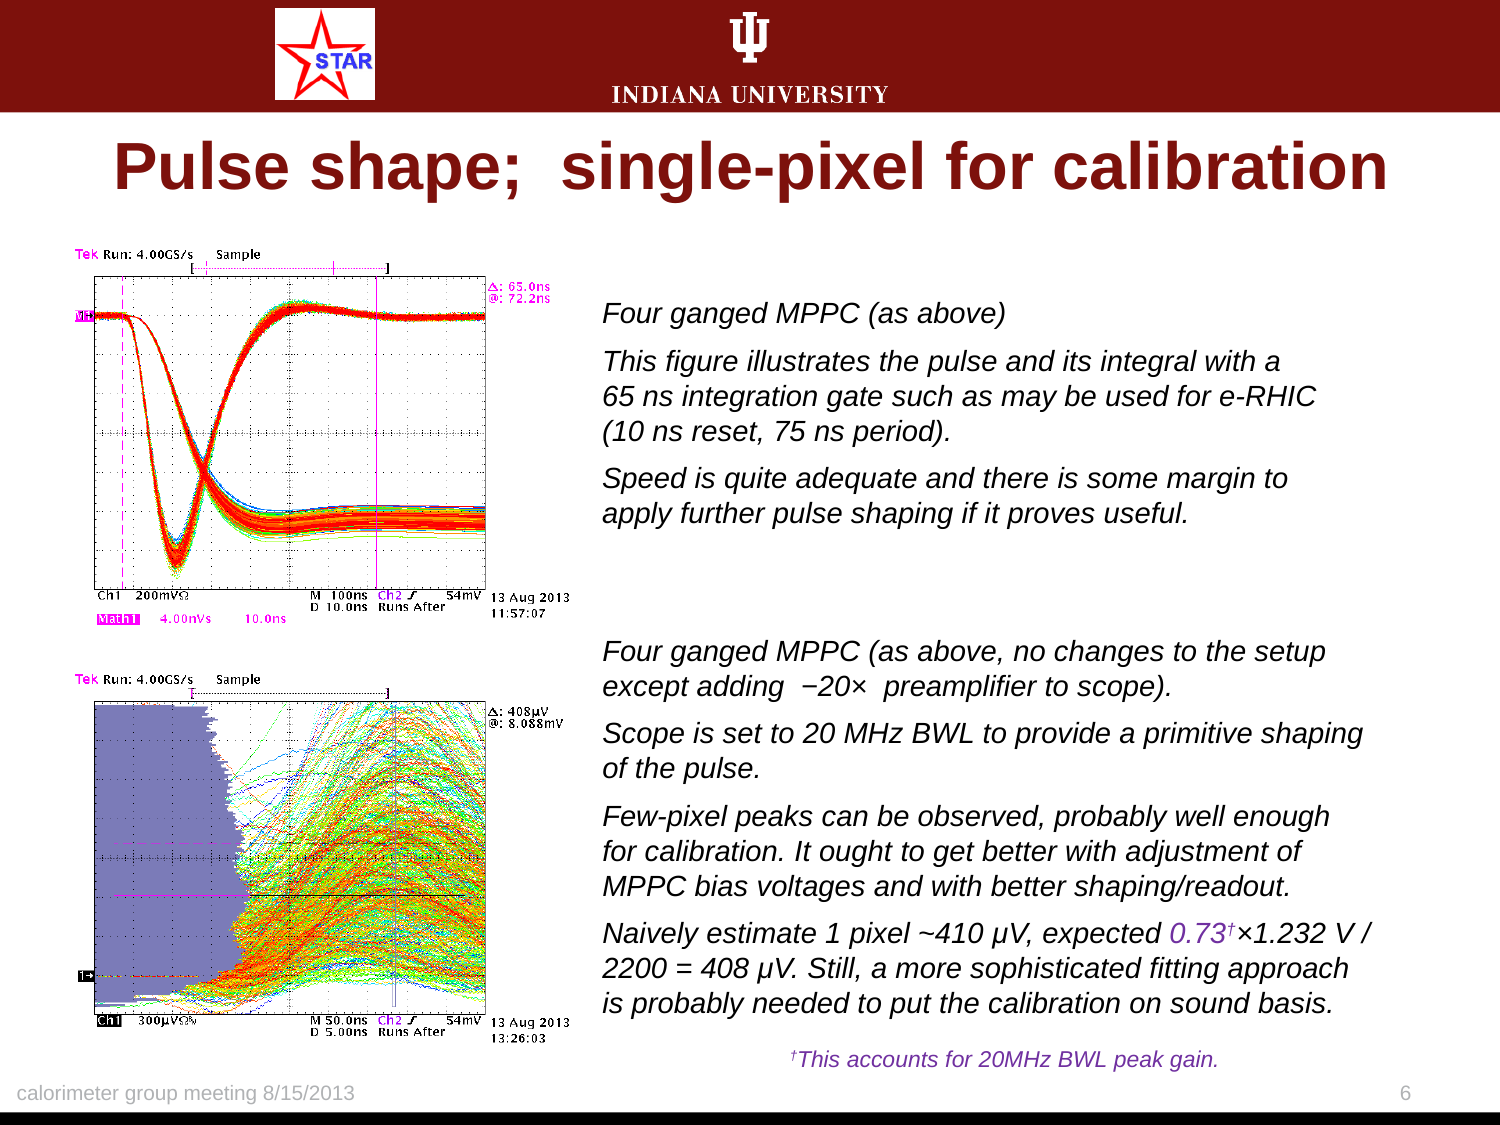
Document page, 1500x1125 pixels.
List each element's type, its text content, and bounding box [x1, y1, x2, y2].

picture [275, 8, 375, 100]
text_box Four ganged MPPC (as above) This figure illustrates the pulse and its integral with a 65 ns integration gate such as may be used for e-RHIC (10 ns reset, 75 ns period). Speed is quite adequate and there is some margin to apply further pulse shaping if it proves useful. [587, 287, 1338, 537]
title Pulse shape; single-pixel for calibration [87, 112, 1417, 213]
text_box †This accounts for 20MHz BWL peak gain. [774, 1037, 1425, 1080]
picture [74, 674, 576, 1051]
text_box Four ganged MPPC (as above, no changes to the setup except adding −20× preamplifier to scope). Scope is set to 20 MHz BWL to provide a primitive shaping of the pulse. Few-pixel peaks can be observed, probably well enough for calibration. It ought to get better with adjustment of MPPC bias voltages and with better shaping/readout. Naively estimate 1 pixel ~410 μV, expected 0.73†×1.232 V / 2200 = 408 μV. Still, a more sophisticated fitting approach is probably needed to put the calibration on sound basis. [587, 624, 1388, 1027]
picture [74, 249, 576, 626]
picture [612, 12, 888, 103]
